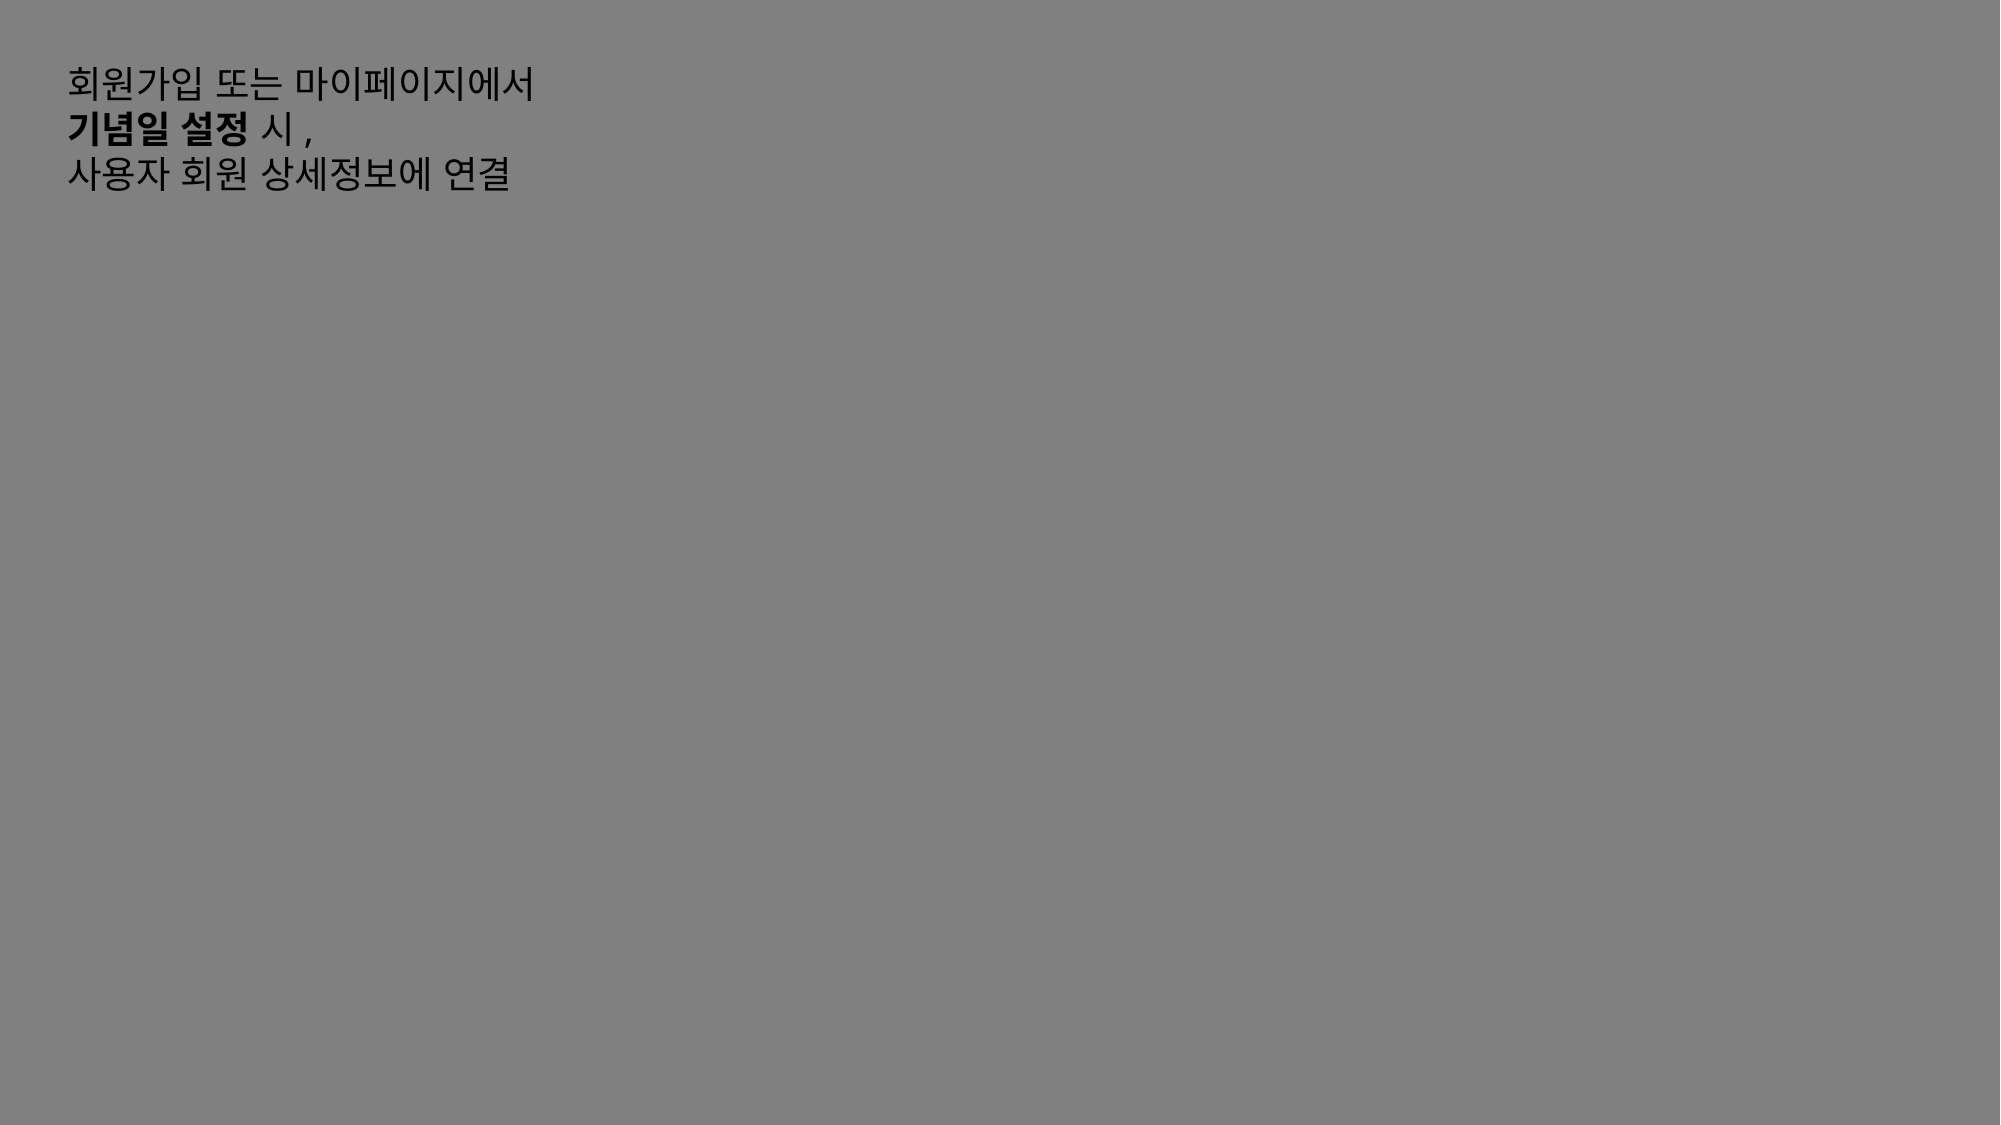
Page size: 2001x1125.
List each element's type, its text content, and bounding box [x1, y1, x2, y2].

text_box 회원가입 또는 마이페이지에서 기념일 설정 시, 사용자 회원 상세정보에 연결 [52, 54, 1512, 204]
